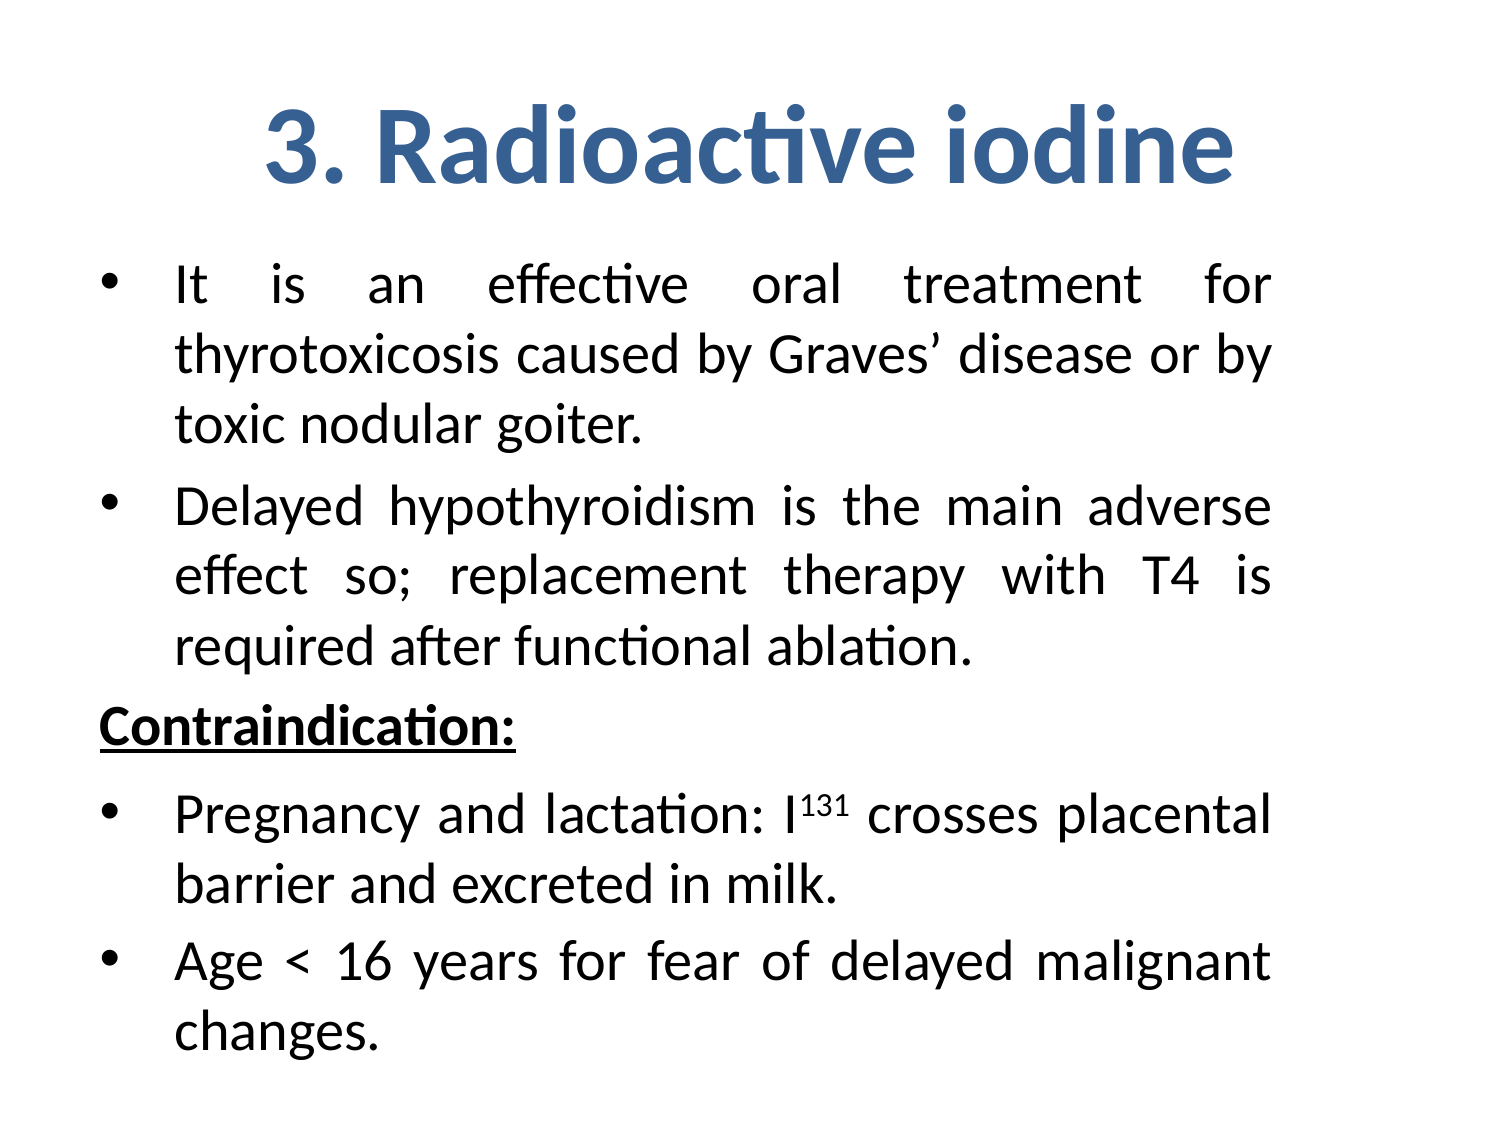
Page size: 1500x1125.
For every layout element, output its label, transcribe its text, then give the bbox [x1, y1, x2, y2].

title 3. Radioactive iodine [75, 45, 1425, 233]
list It is an effective oral treatment for thyrotoxicosis caused by Graves’ disease or by toxic nodular goiter. Delayed hypothyroidism is the main adverse effect so; replacement therapy with T4 is required after functional ablation. Contraindication: Pregnancy and lactation: I131 crosses placental barrier and excreted in milk. Age < 16 years for fear of delayed malignant changes. [75, 237, 1425, 1005]
